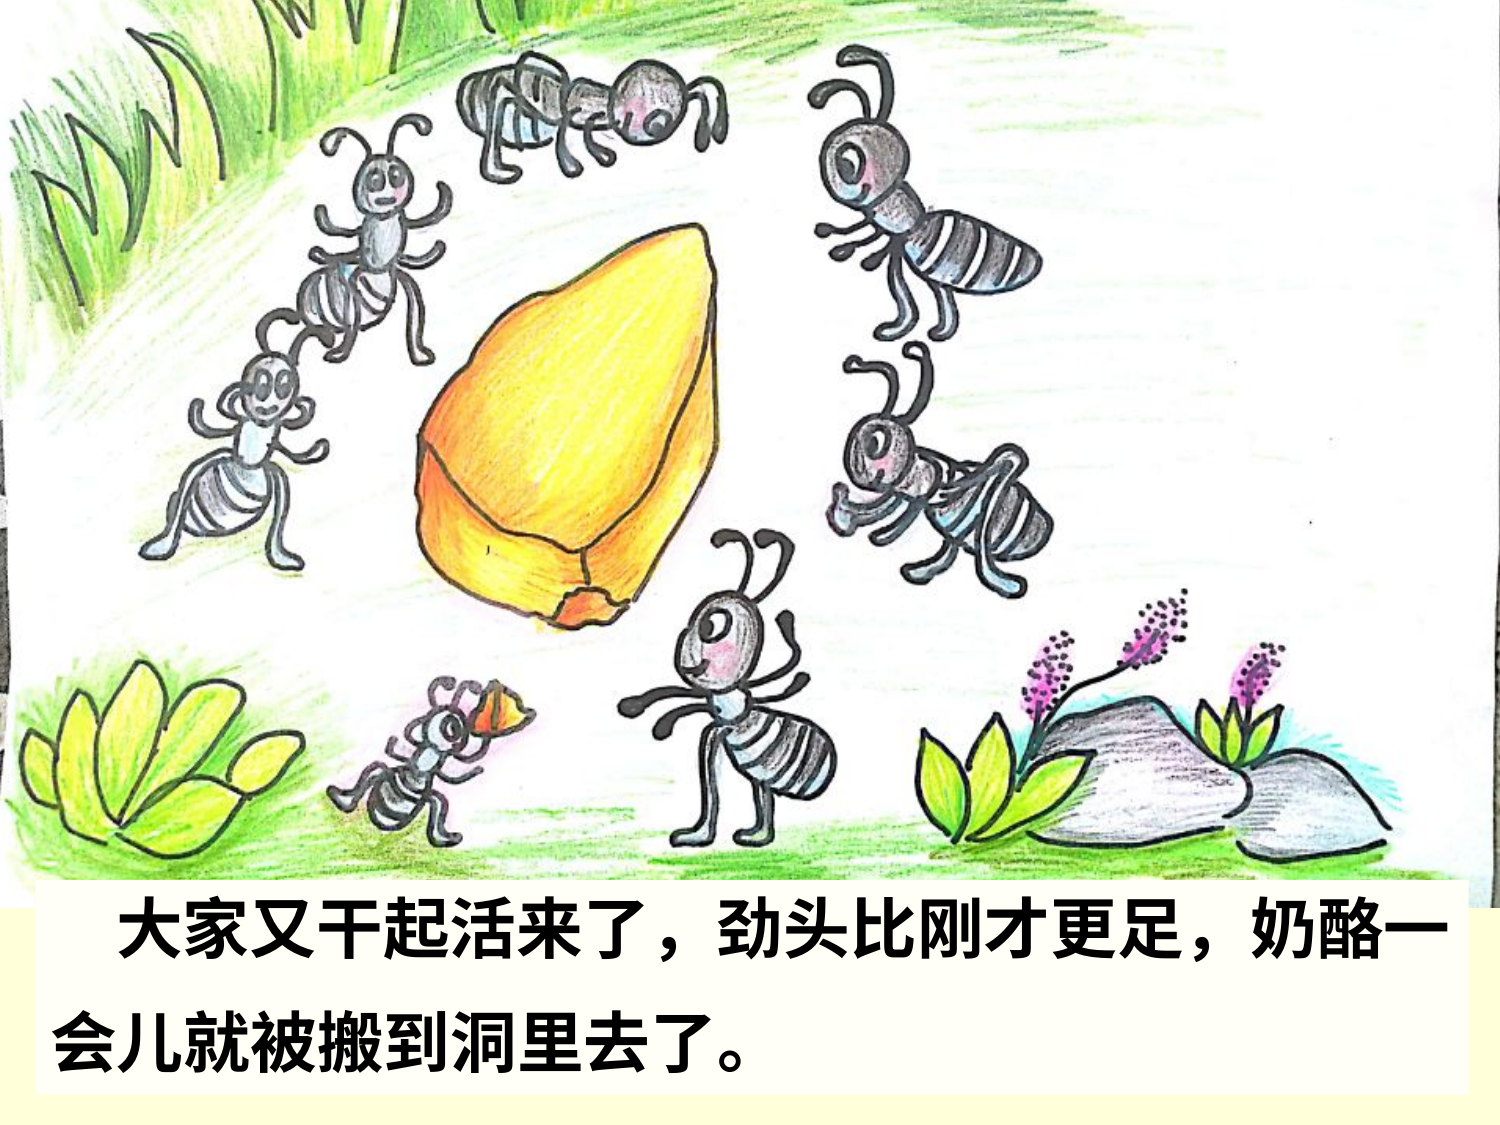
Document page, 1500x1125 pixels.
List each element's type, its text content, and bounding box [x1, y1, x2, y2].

picture [0, 0, 1500, 908]
text_box 大家又干起活来了，劲头比刚才更足，奶酪一会儿就被搬到洞里去了。 [35, 915, 1469, 1095]
